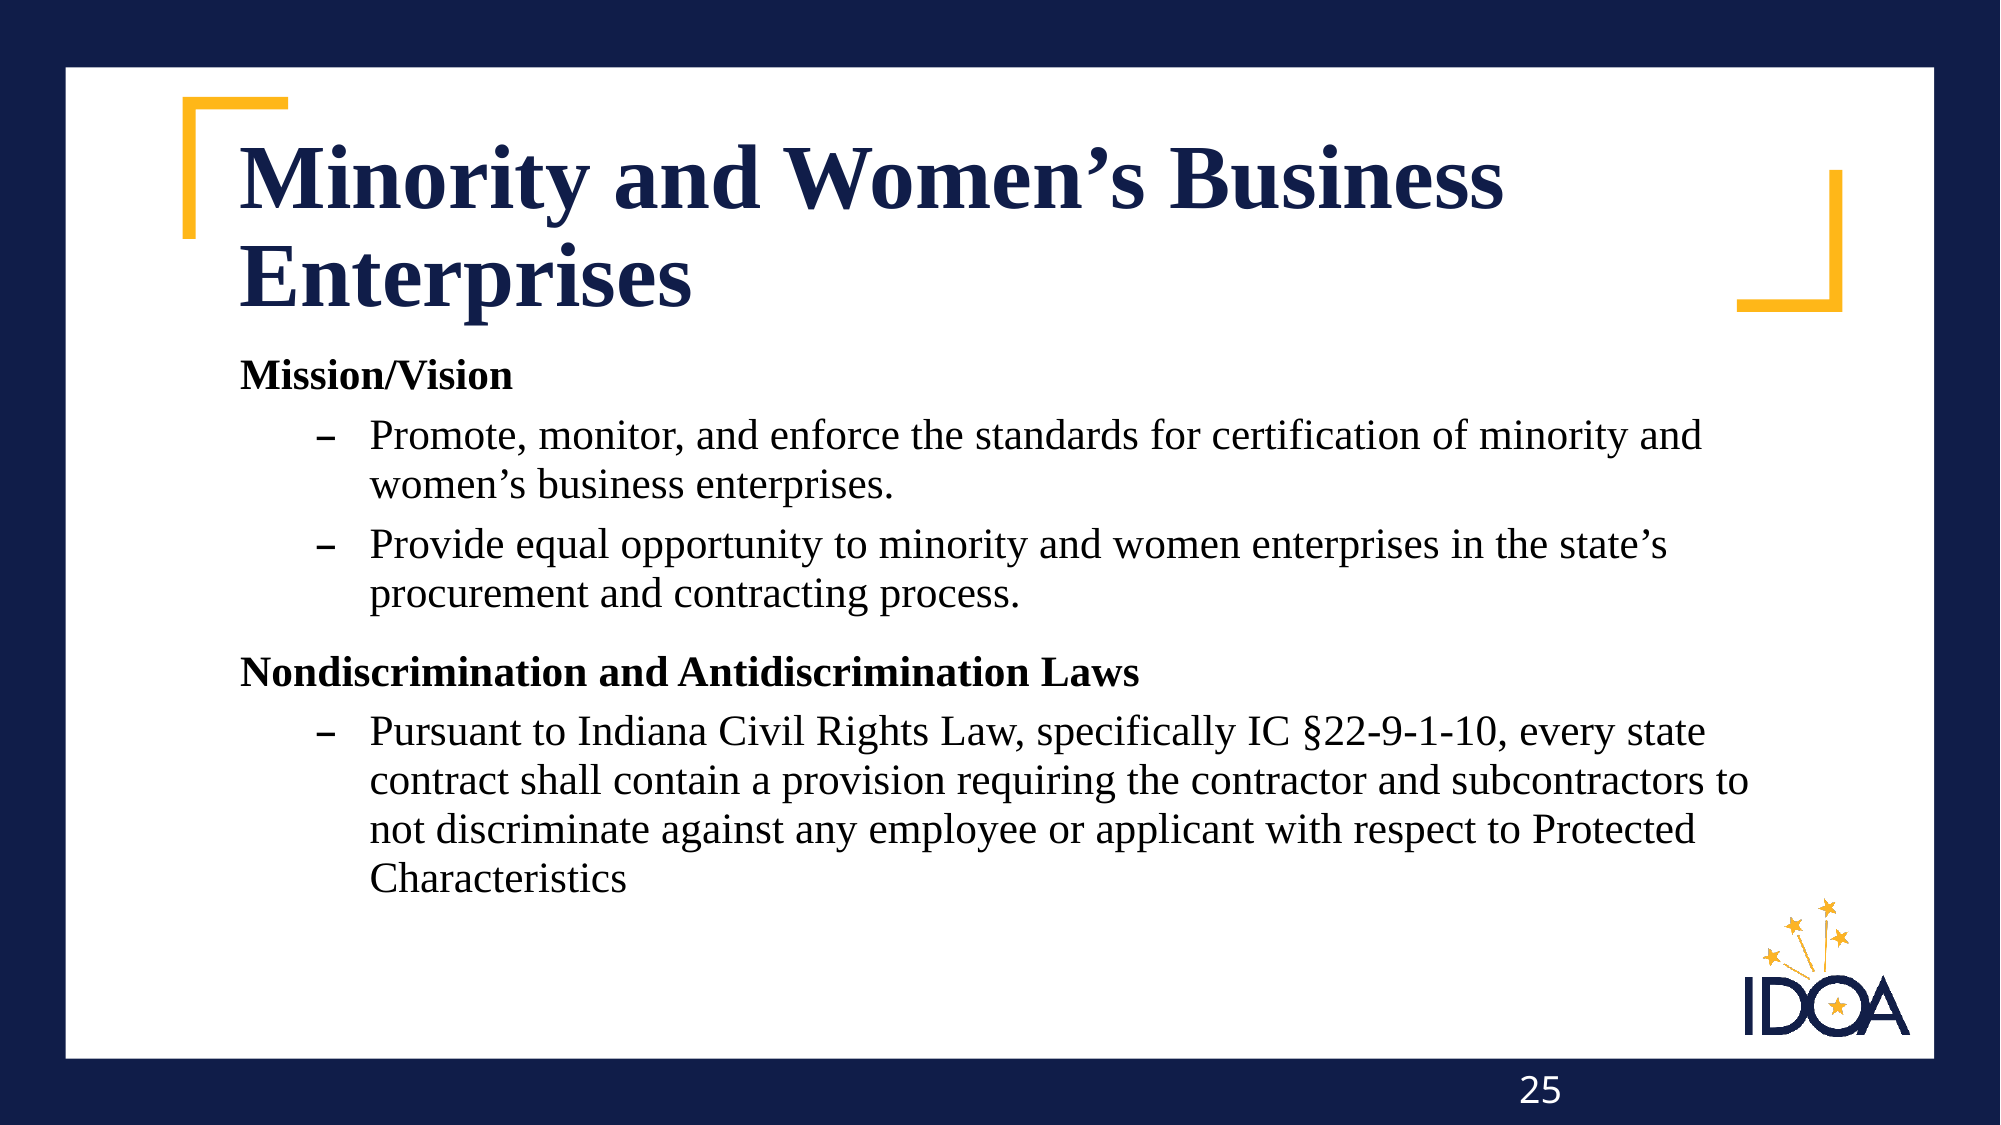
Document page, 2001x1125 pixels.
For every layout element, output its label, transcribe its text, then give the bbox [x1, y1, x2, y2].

list Mission/Vision Promote, monitor, and enforce the standards for certification of minority and women’s business enterprises. Provide equal opportunity to minority and women enterprises in the state’s procurement and contracting process. Nondiscrimination and Antidiscrimination Laws Pursuant to Indiana Civil Rights Law, specifically IC §22-9-1-10, every state contract shall contain a provision requiring the contractor and subcontractors to not discriminate against any employee or applicant with respect to Protected Characteristics [225, 333, 1800, 913]
title Minority and Women’s Business Enterprises [225, 123, 1800, 260]
picture [1702, 857, 1959, 1114]
slide_number 25 [1504, 1058, 1767, 1125]
